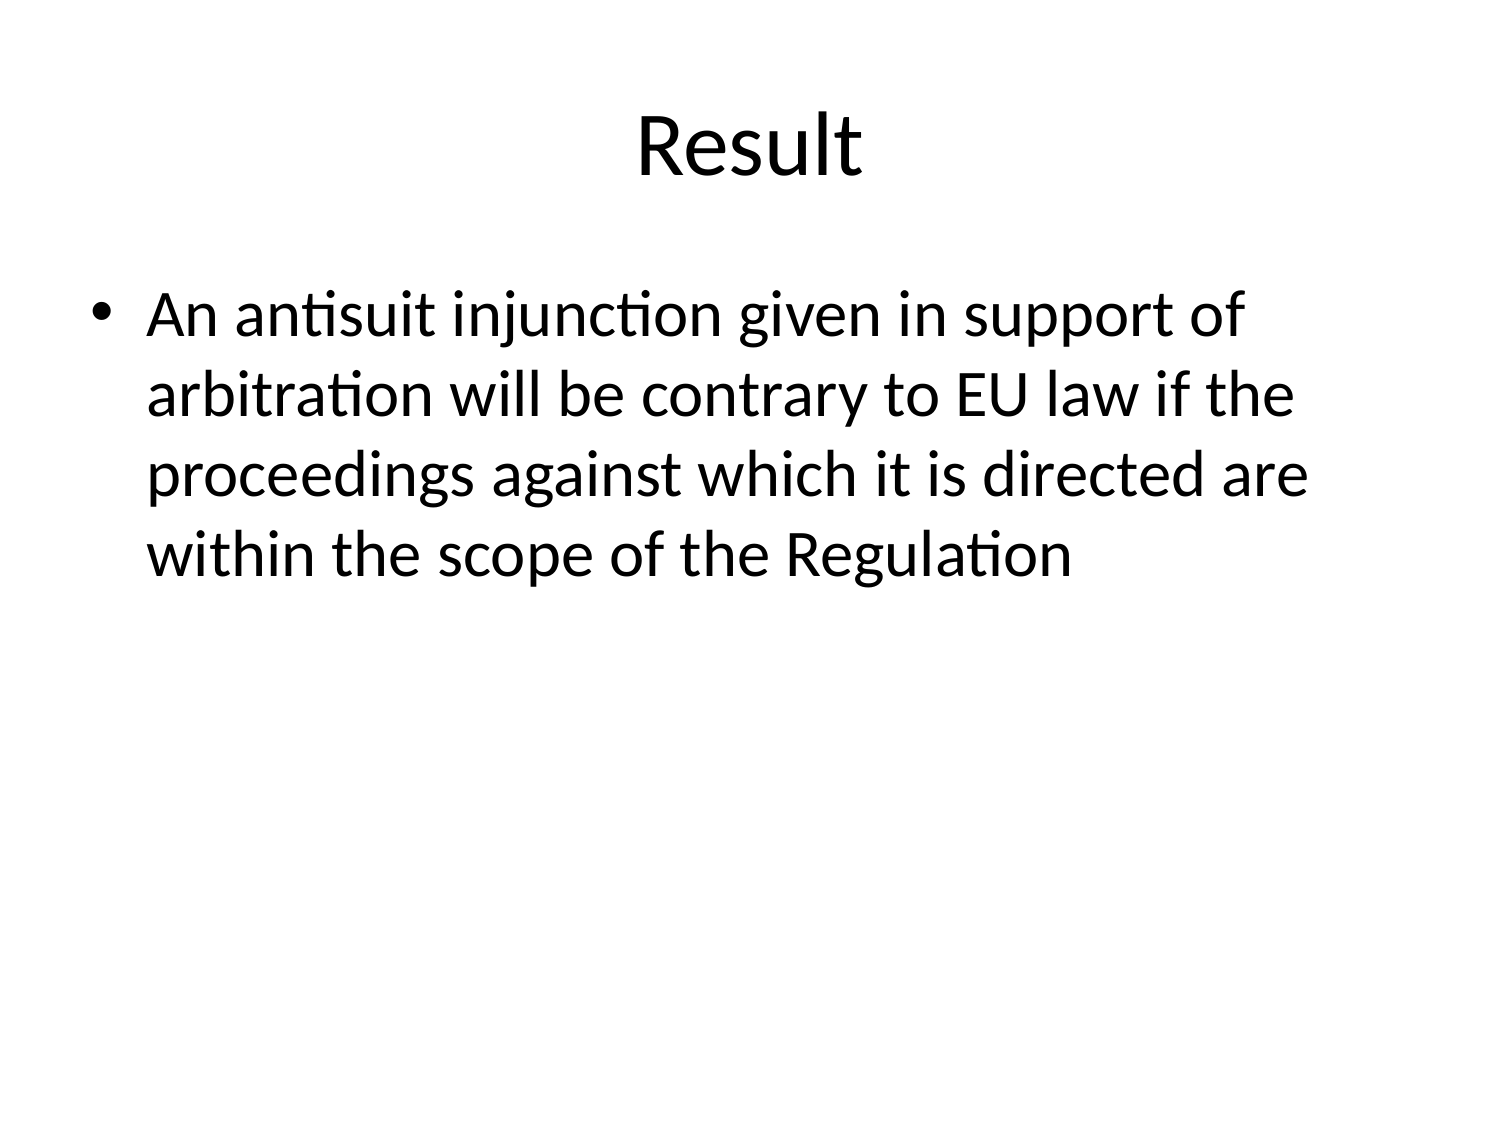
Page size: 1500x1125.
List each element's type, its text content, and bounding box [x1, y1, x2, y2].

list An antisuit injunction given in support of arbitration will be contrary to EU law if the proceedings against which it is directed are within the scope of the Regulation [75, 262, 1425, 1005]
title Result [75, 45, 1425, 233]
